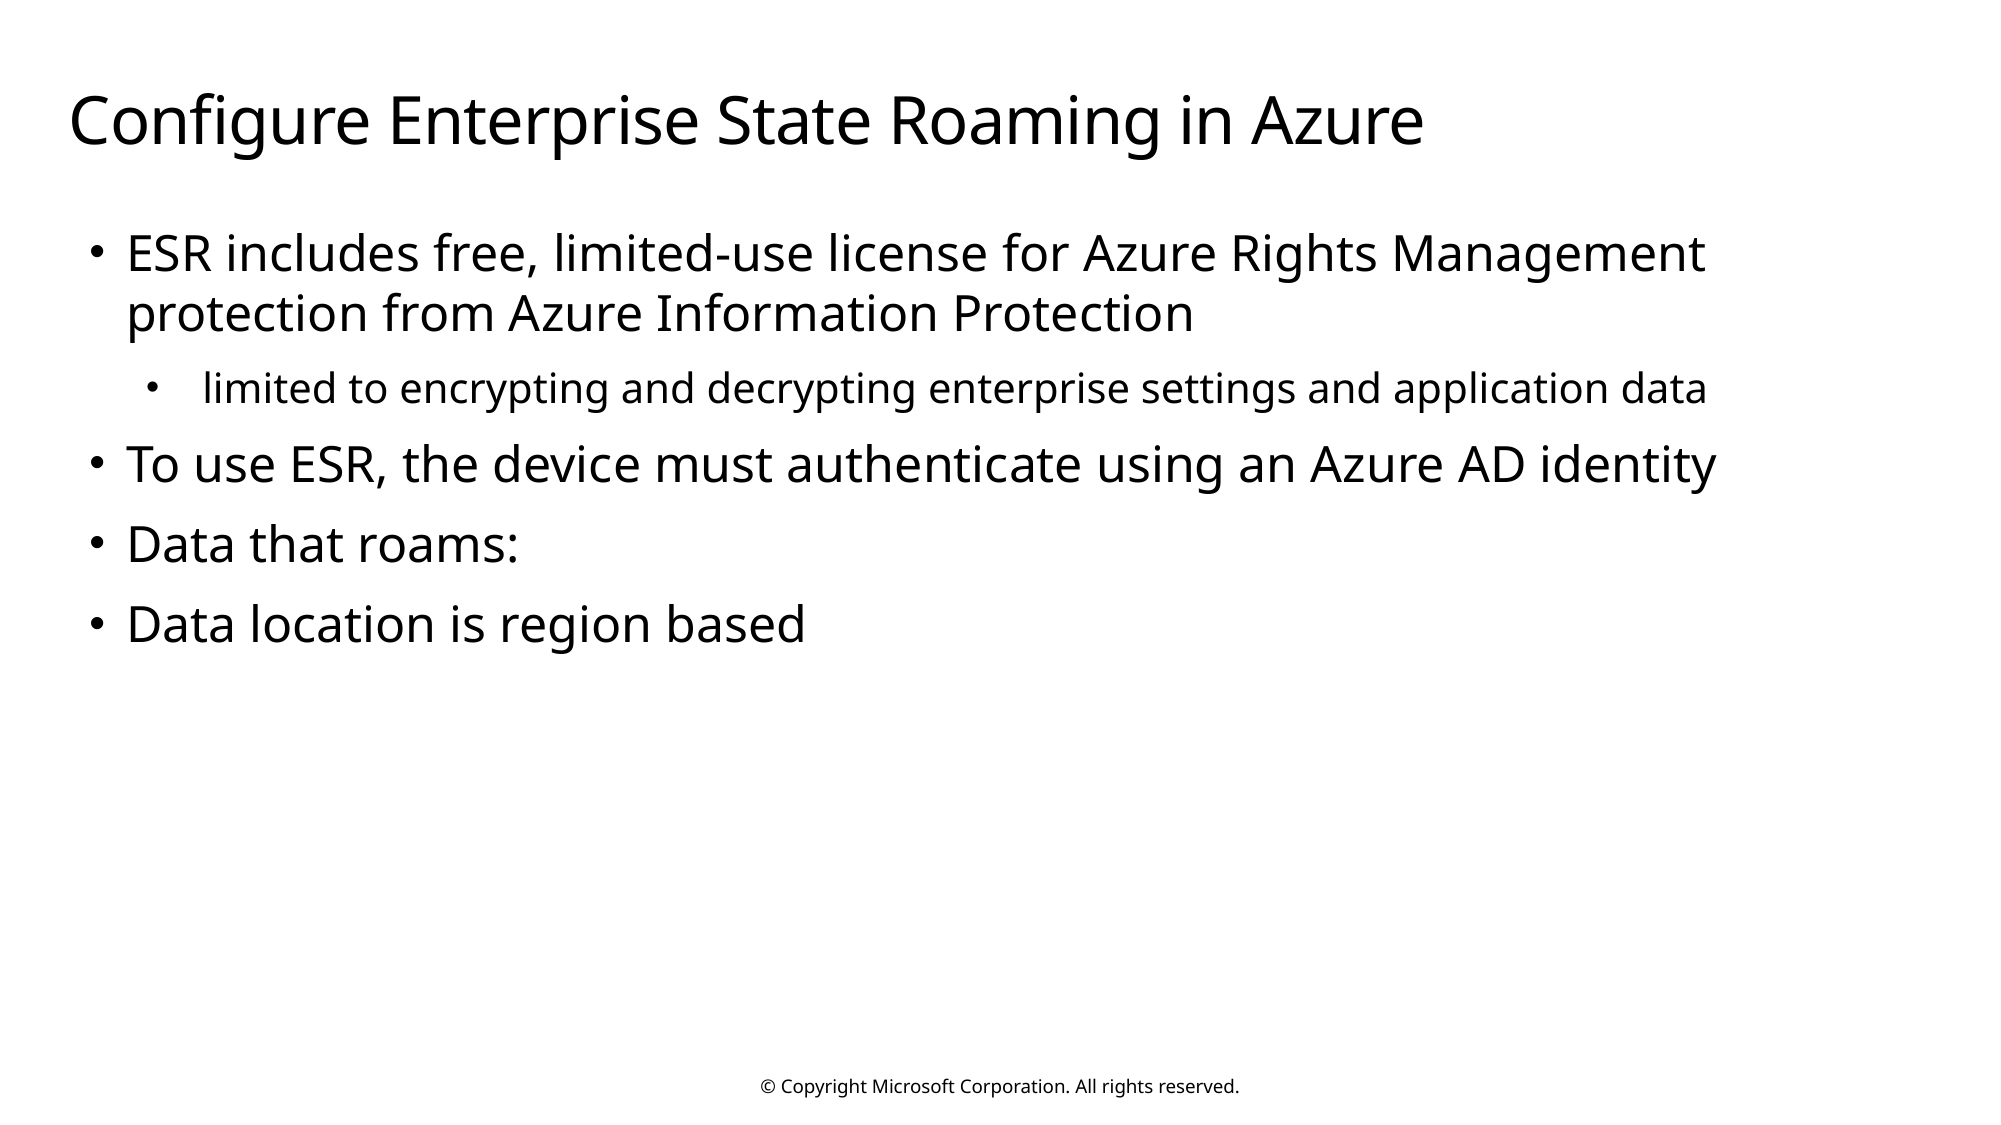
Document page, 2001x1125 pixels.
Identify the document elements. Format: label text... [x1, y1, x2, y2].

list ESR includes free, limited-use license for Azure Rights Management protection from Azure Information Protection limited to encrypting and decrypting enterprise settings and application data To use ESR, the device must authenticate using an Azure AD identity Data that roams: Data location is region based [70, 206, 1932, 973]
title Configure Enterprise State Roaming in Azure [68, 72, 1930, 184]
